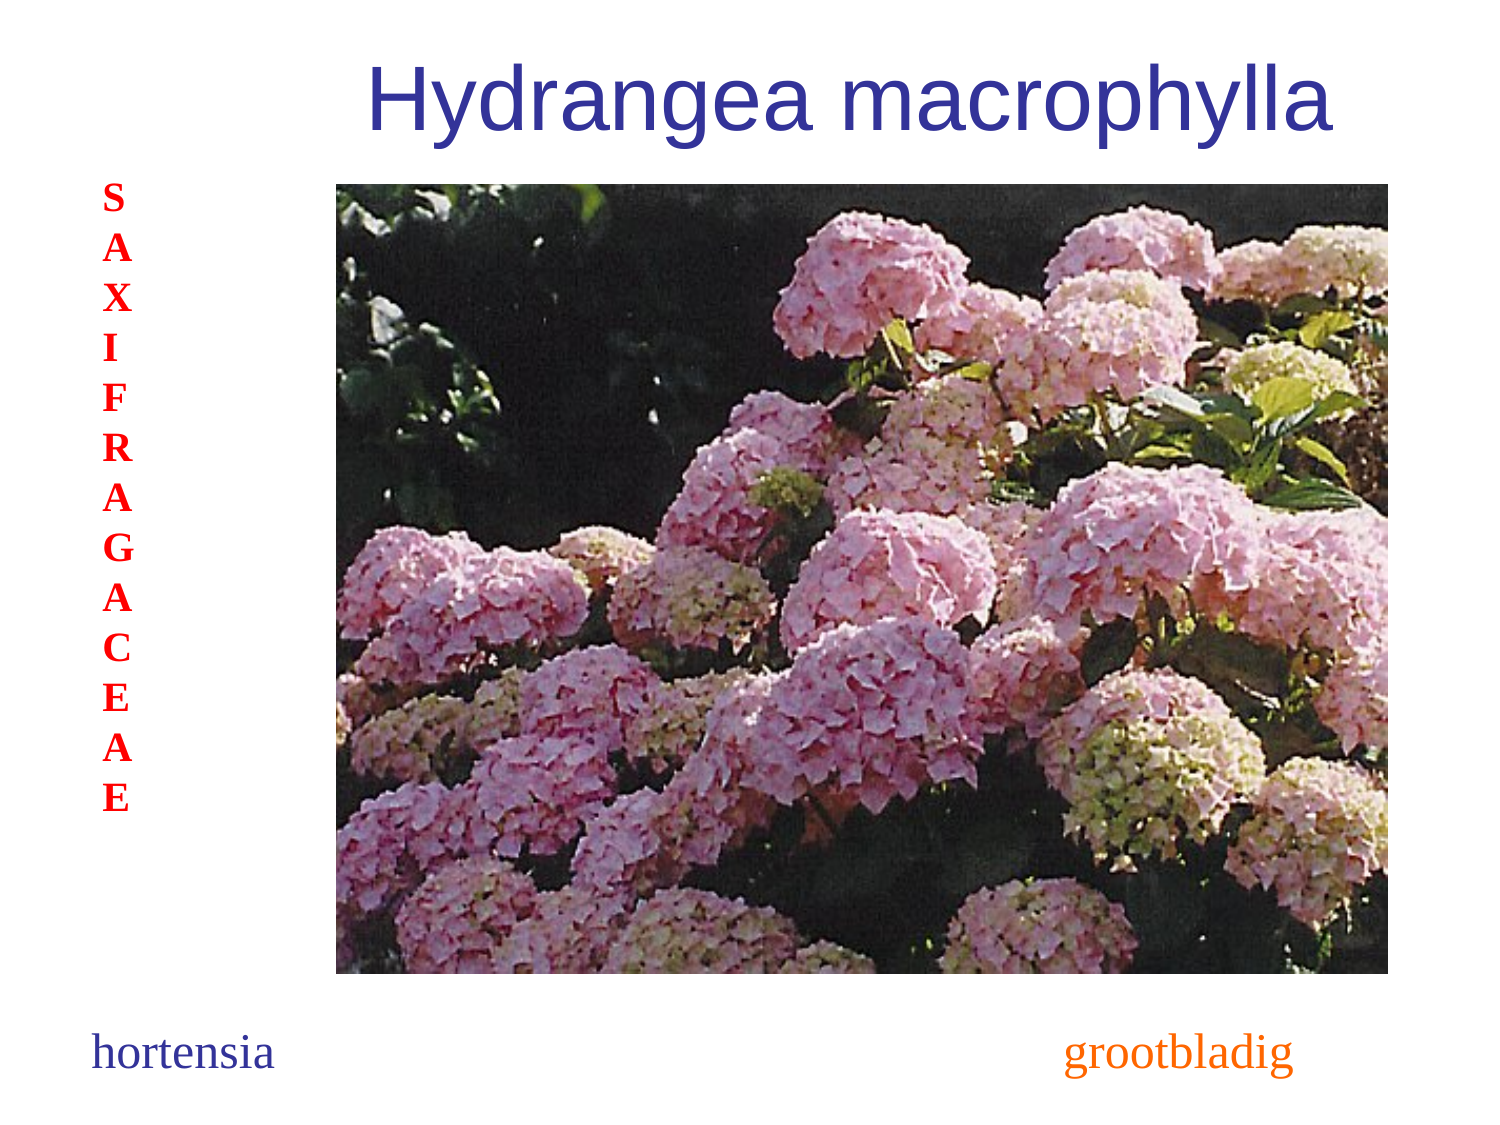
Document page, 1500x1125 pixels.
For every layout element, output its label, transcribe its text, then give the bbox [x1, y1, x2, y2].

text_box SAXIFRAGACEAE [87, 162, 150, 828]
text_box hortensia [76, 1011, 1140, 1087]
text_box grootbladig [1140, 1011, 1309, 1087]
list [336, 184, 1388, 974]
title Hydrangea macrophylla [0, 0, 1350, 188]
